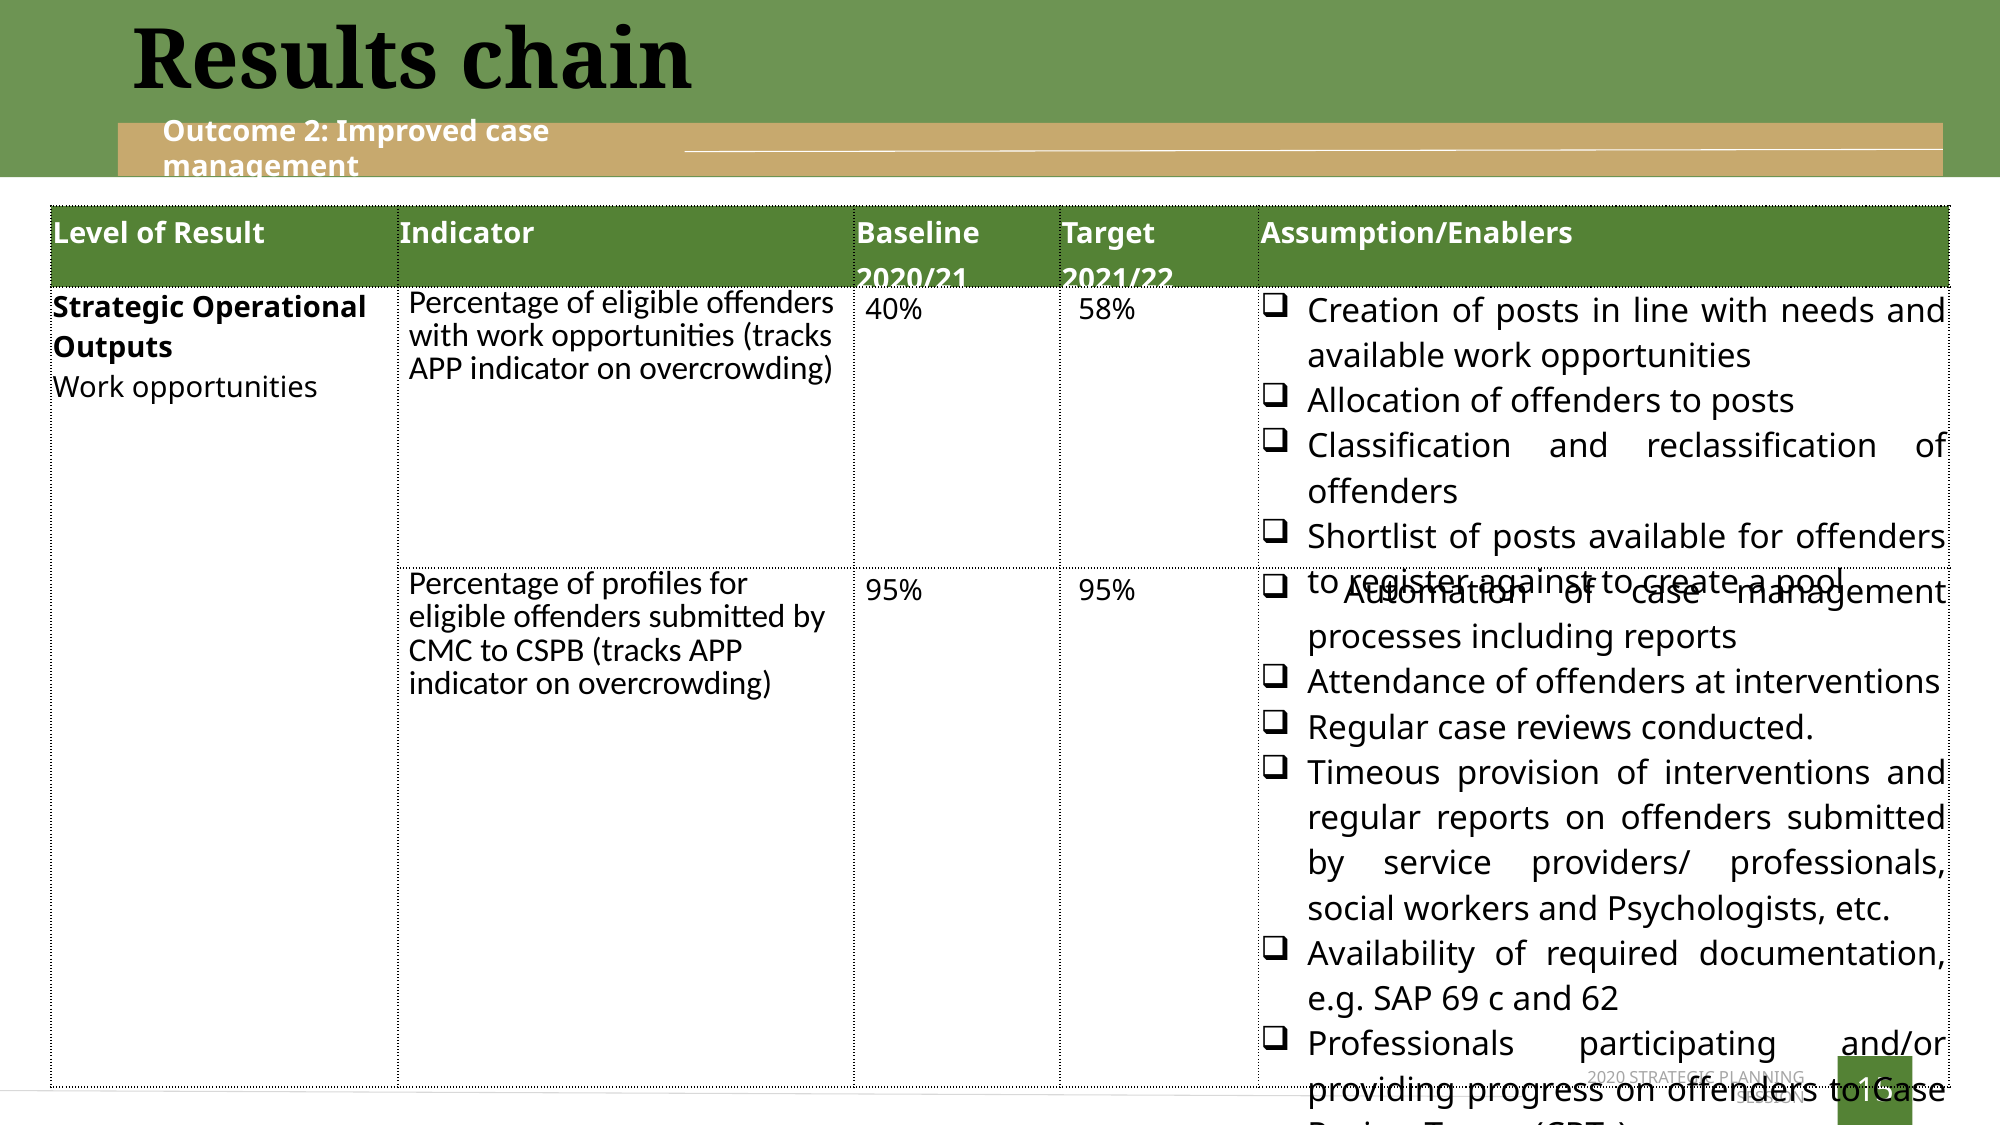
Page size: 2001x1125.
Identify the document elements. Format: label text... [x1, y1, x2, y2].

table_cell 95% [1060, 568, 1259, 1087]
table_header Assumption/Enablers [1259, 206, 1949, 287]
table_cell Creation of posts in line with needs and available work opportunities Allocation of offenders to posts Classification and reclassification of offenders Shortlist of posts available for offenders to register against to create a pool [1259, 287, 1949, 568]
table_cell 40% [854, 287, 1060, 568]
table_cell Automation of case management processes including reports Attendance of offenders at interventions Regular case reviews conducted. Timeous provision of interventions and regular reports on offenders submitted by service providers/ professionals, social workers and Psychologists, etc. Availability of required documentation, e.g. SAP 69 c and 62 Professionals participating and/or providing progress on offenders to Case Review Teams (CRTs). [1259, 568, 1949, 1087]
table_cell 58% [1060, 287, 1259, 568]
table_cell Strategic Operational Outputs Work opportunities [51, 287, 398, 1087]
table_cell Percentage of profiles for eligible offenders submitted by CMC to CSPB (tracks APP indicator on overcrowding) [398, 568, 854, 1087]
table_header Level of Result [51, 206, 398, 287]
text_box Outcome 2: Improved case management [162, 112, 685, 183]
table_cell 95% [854, 568, 1060, 1087]
table_header Target 2021/22 [1060, 206, 1259, 287]
title Results chain [117, 17, 1886, 106]
table_header Baseline 2020/21 [854, 206, 1060, 287]
table_cell Percentage of eligible offenders with work opportunities (tracks APP indicator on overcrowding) [398, 287, 854, 568]
table_header Indicator [398, 206, 854, 287]
